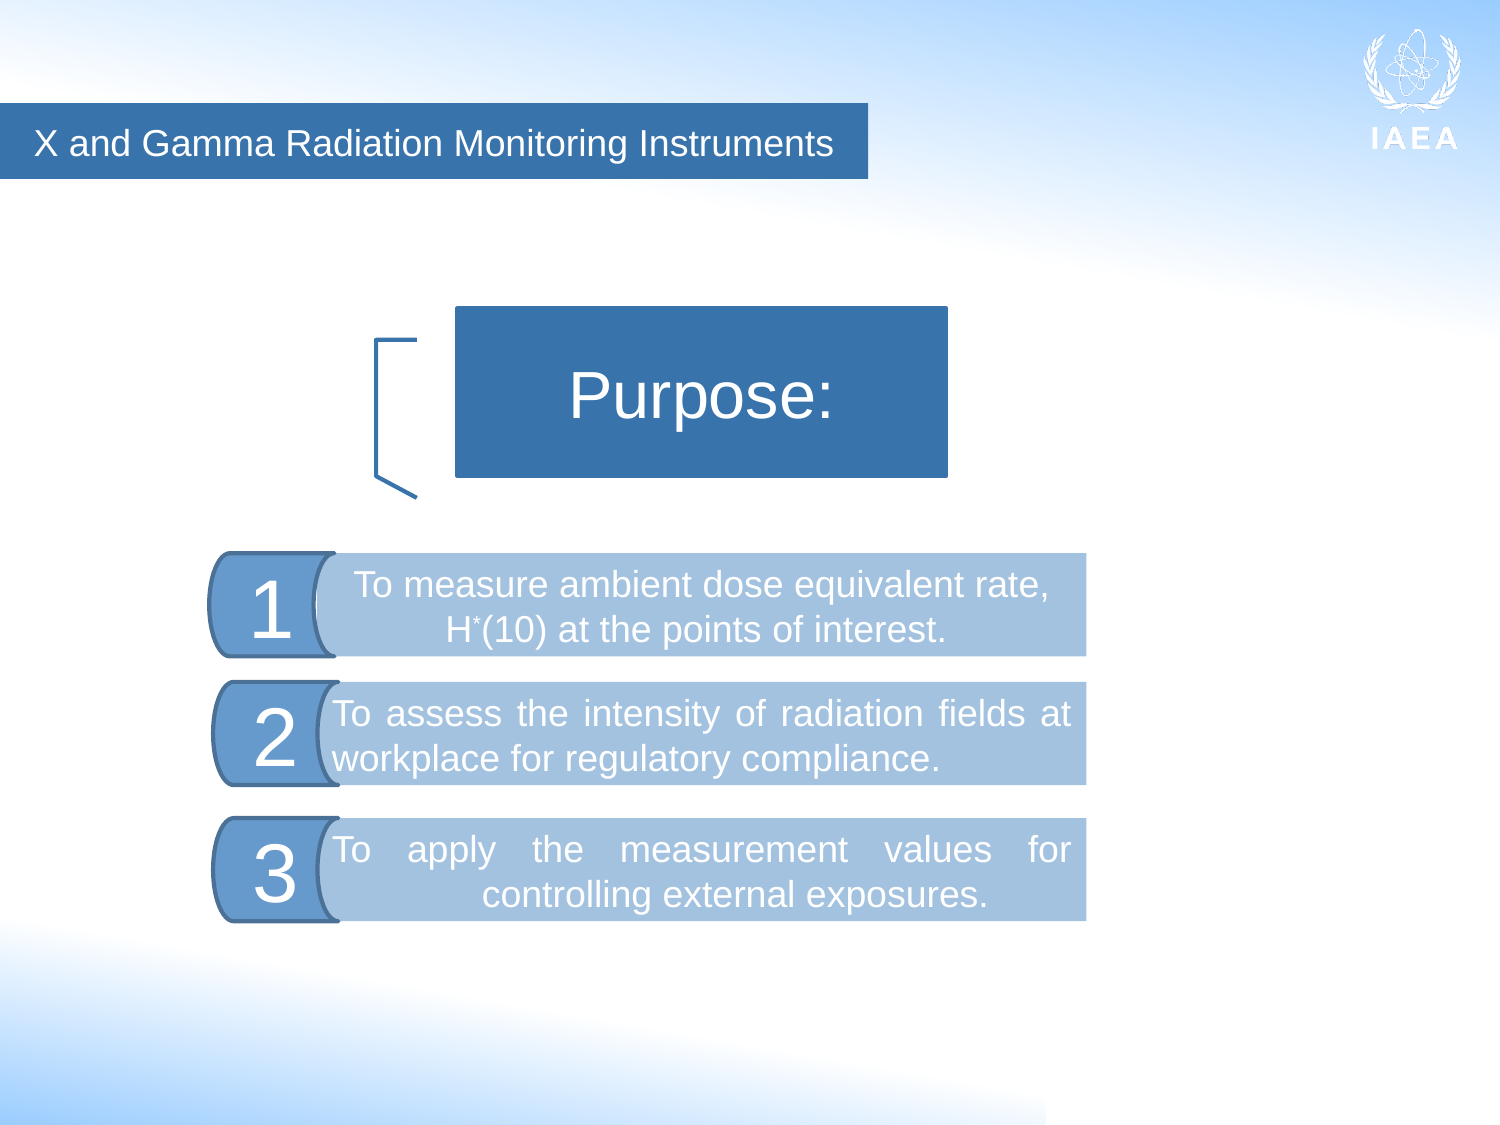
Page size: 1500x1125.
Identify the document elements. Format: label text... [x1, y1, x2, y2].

text_box Purpose: [374, 337, 418, 500]
text_box 2 [210, 679, 341, 788]
picture [1363, 29, 1461, 149]
text_box X and Gamma Radiation Monitoring Instruments [0, 101, 870, 181]
text_box Purpose: [455, 306, 948, 478]
text_box To assess the intensity of radiation fields at workplace for regulatory compliance. [320, 680, 1088, 787]
text_box 3 [210, 815, 341, 924]
text_box To apply the measurement values for controlling external exposures. [320, 816, 1088, 923]
text_box 1 [207, 551, 337, 659]
text_box To measure ambient dose equivalent rate, H*(10) at the points of interest. [316, 551, 1088, 658]
